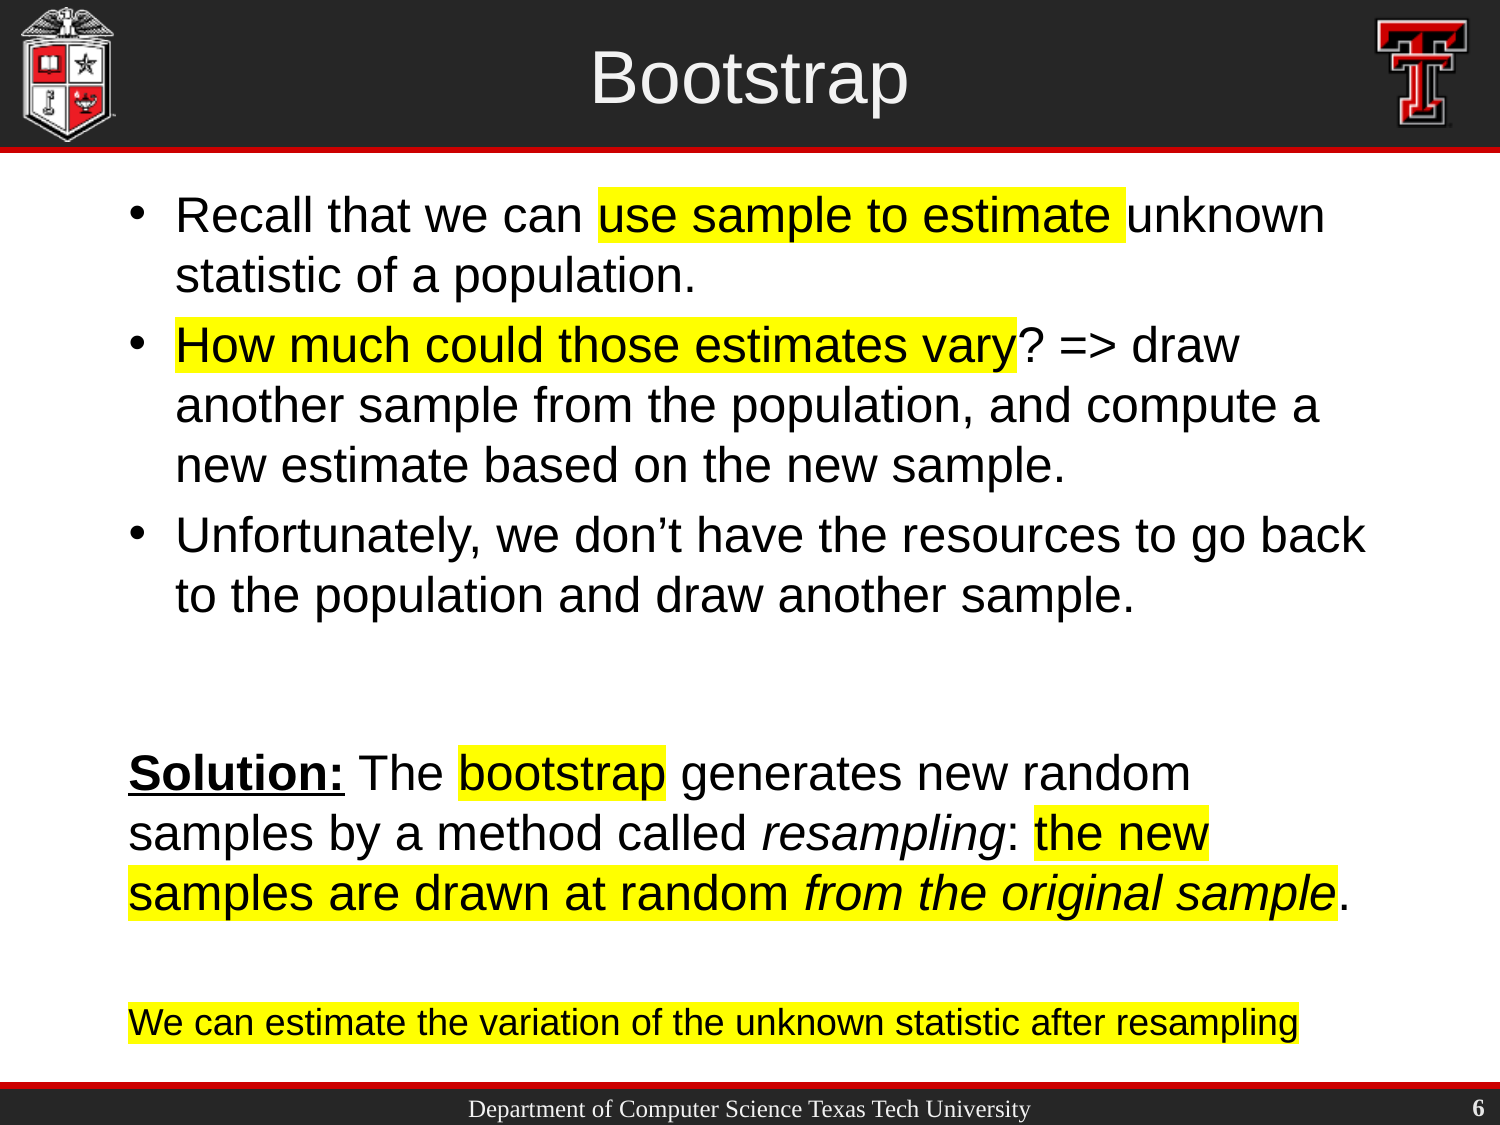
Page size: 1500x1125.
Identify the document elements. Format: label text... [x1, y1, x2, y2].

title Bootstrap [151, 6, 1349, 141]
text_box We can estimate the variation of the unknown statistic after resampling [113, 990, 1431, 1051]
picture [1373, 14, 1472, 128]
list Recall that we can use sample to estimate unknown statistic of a population. How much could those estimates vary? => draw another sample from the population, and compute a new estimate based on the new sample. Unfortunately, we don’t have the resources to go back to the population and draw another sample. [113, 174, 1431, 683]
text_box Solution: The bootstrap generates new random samples by a method called resampling: the new samples are drawn at random from the original sample. [113, 733, 1405, 928]
slide_number 6 [1392, 1086, 1500, 1125]
picture [21, 7, 116, 142]
